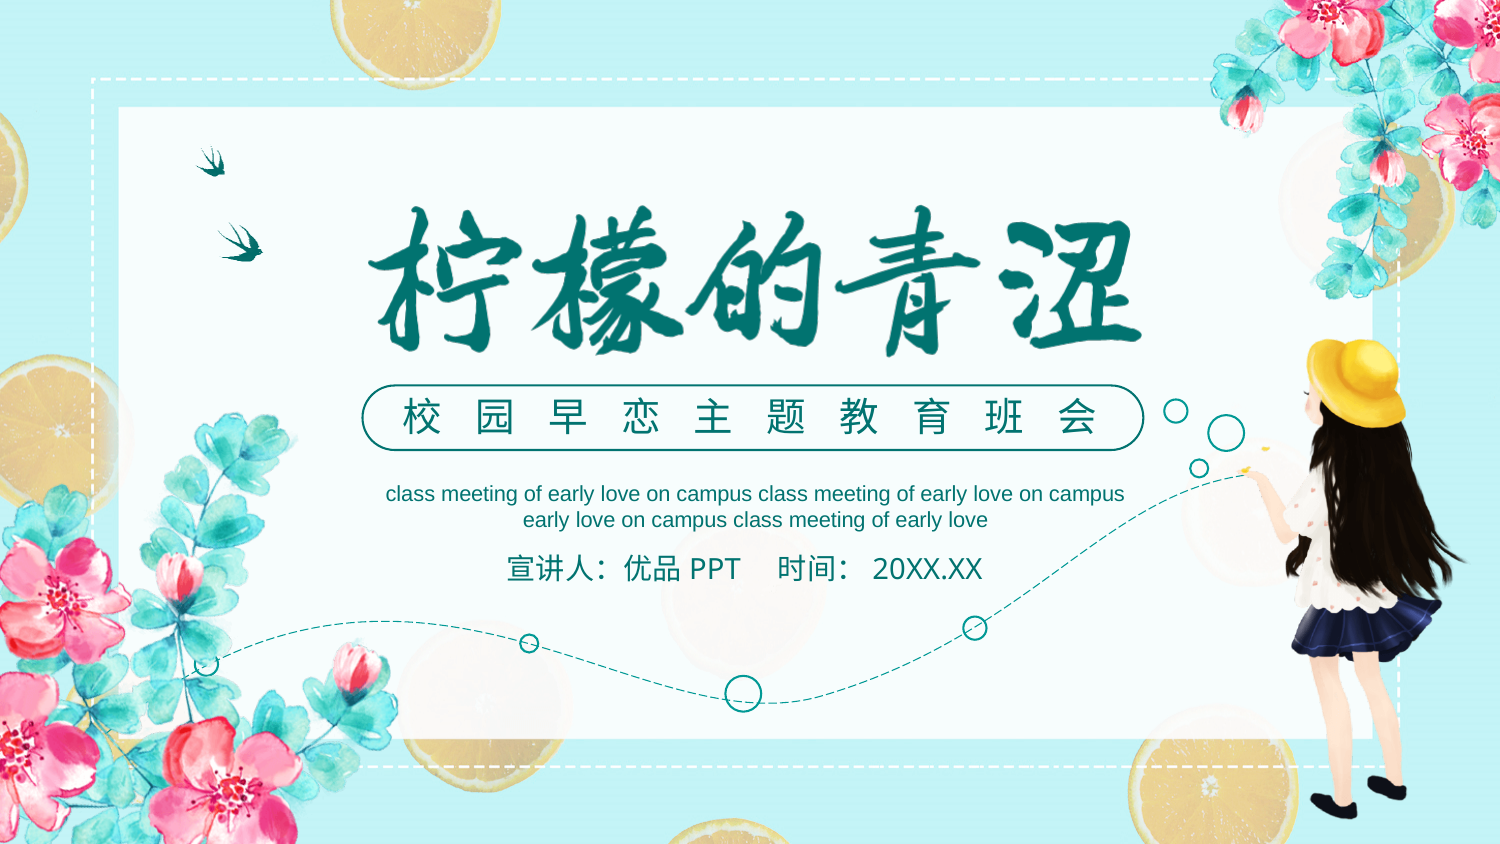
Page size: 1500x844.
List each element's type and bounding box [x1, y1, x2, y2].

text_box [455, 384, 1150, 450]
picture [0, 0, 1500, 844]
text_box [455, 399, 1245, 841]
